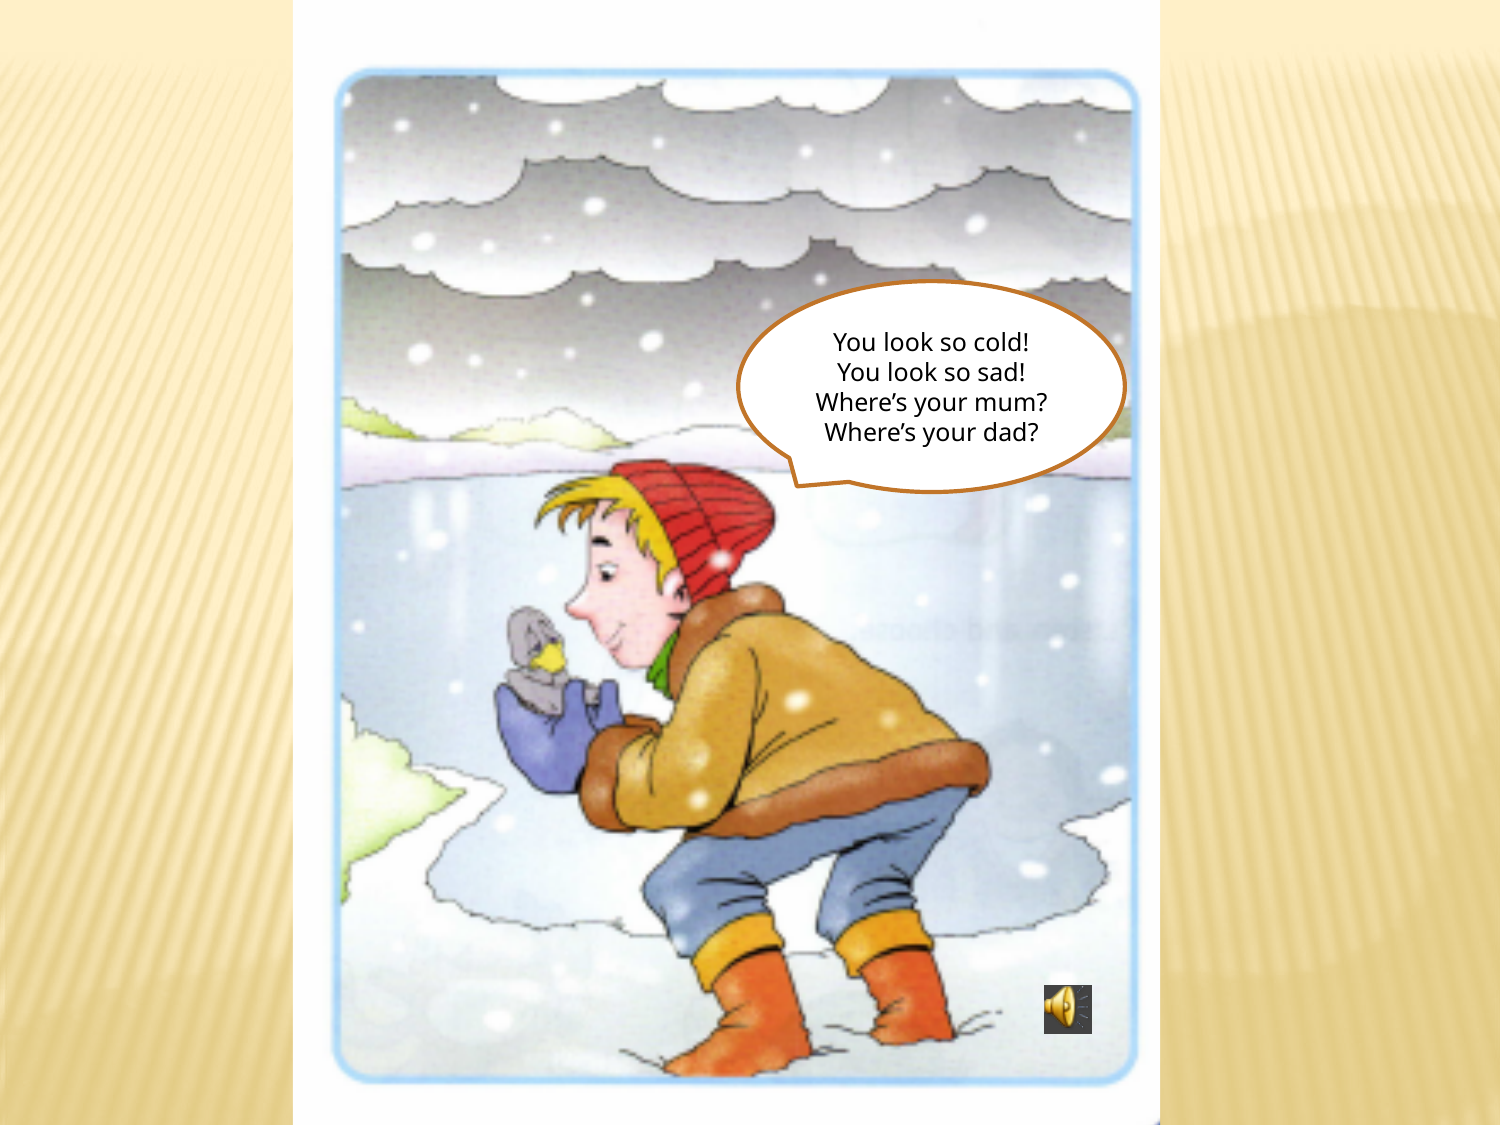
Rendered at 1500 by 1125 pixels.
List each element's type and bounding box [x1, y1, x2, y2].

picture [292, 0, 1161, 1125]
